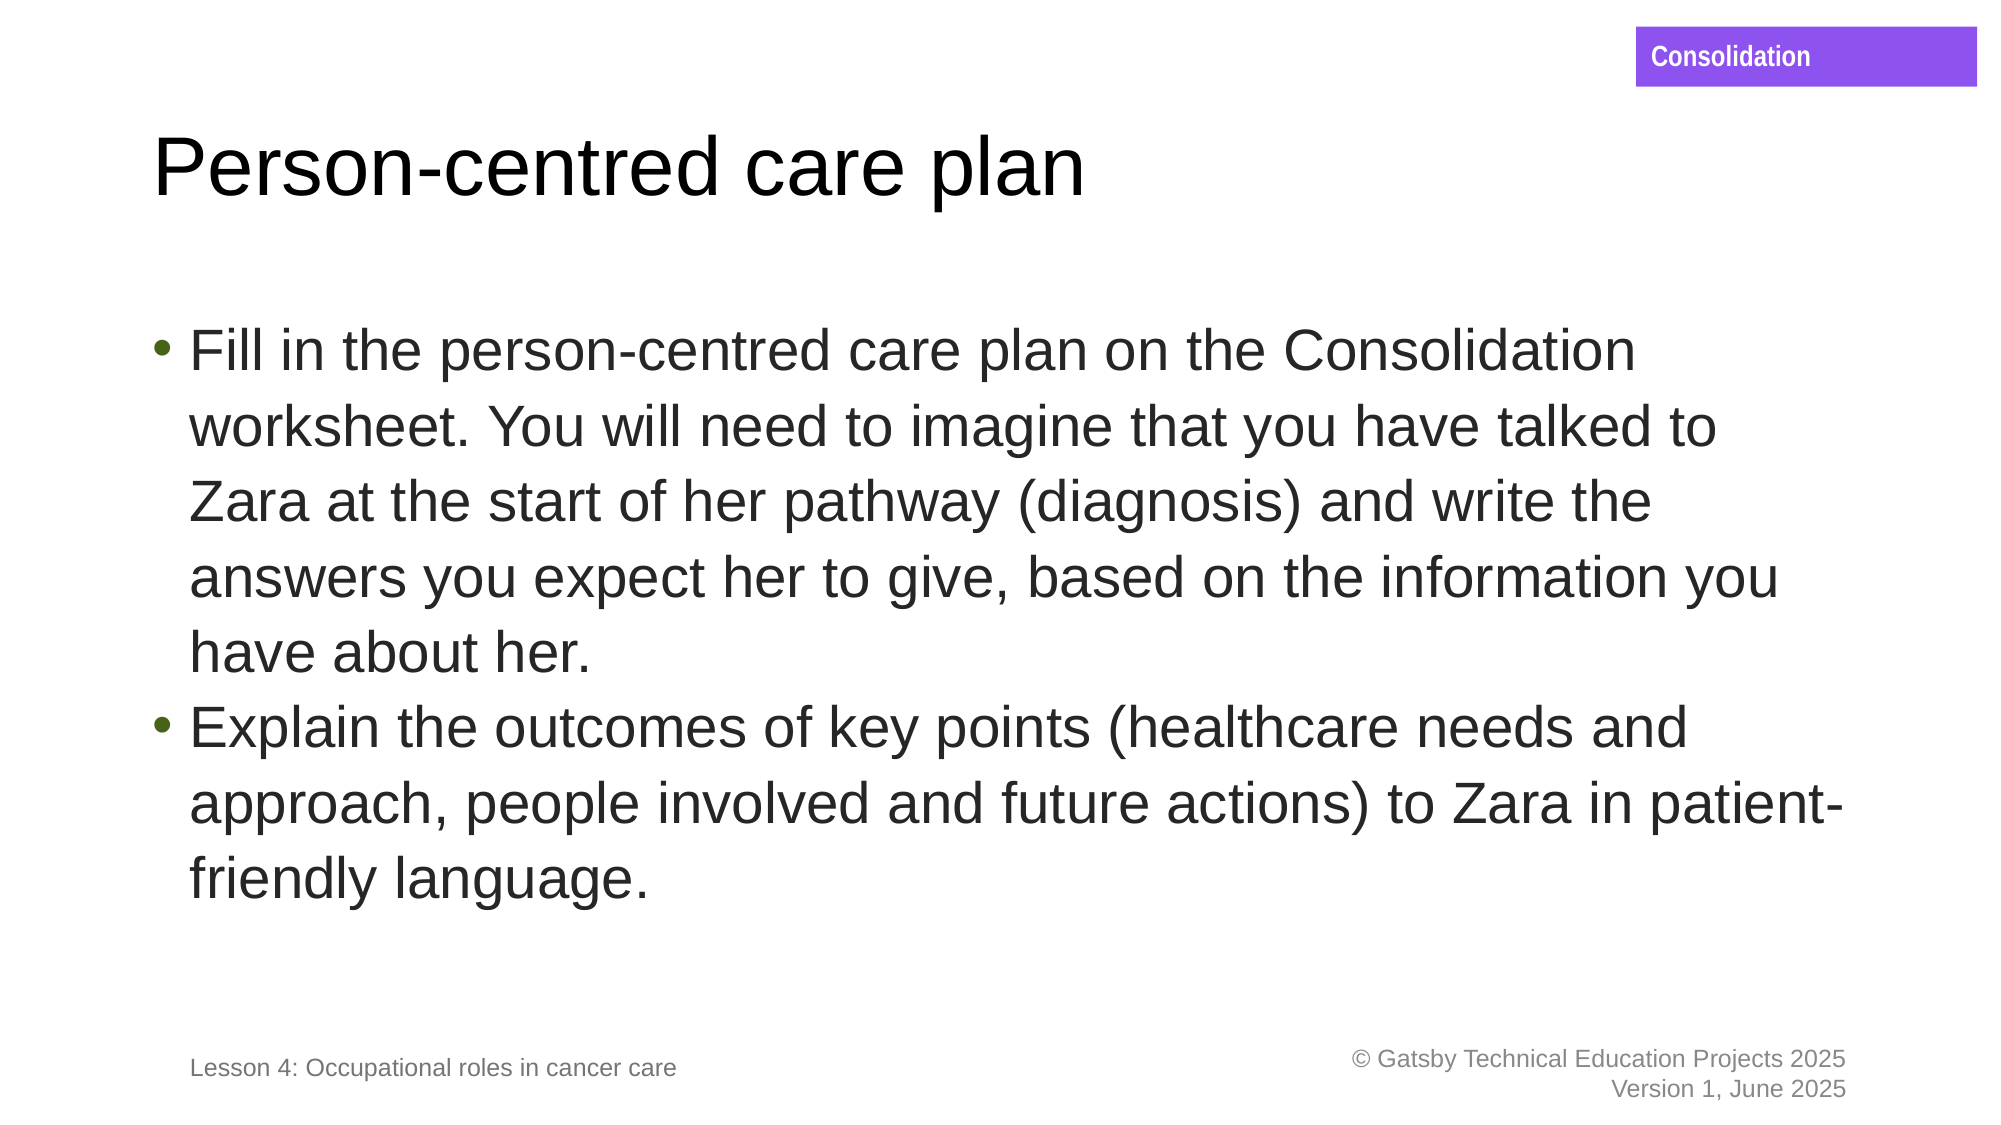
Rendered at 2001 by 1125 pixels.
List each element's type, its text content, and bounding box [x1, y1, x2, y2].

text_box Fill in the person-centred care plan on the Consolidation worksheet. You will need to imagine that you have talked to Zara at the start of her pathway (diagnosis) and write the answers you expect her to give, based on the information you have about her. Explain the outcomes of key points (healthcare needs and approach, people involved and future actions) to Zara in patient-friendly language. [137, 299, 1863, 1014]
title Person-centred care plan [137, 59, 1863, 278]
text_box Lesson 4: Occupational roles in cancer care [137, 1042, 879, 1089]
list Consolidation [1636, 26, 1978, 87]
